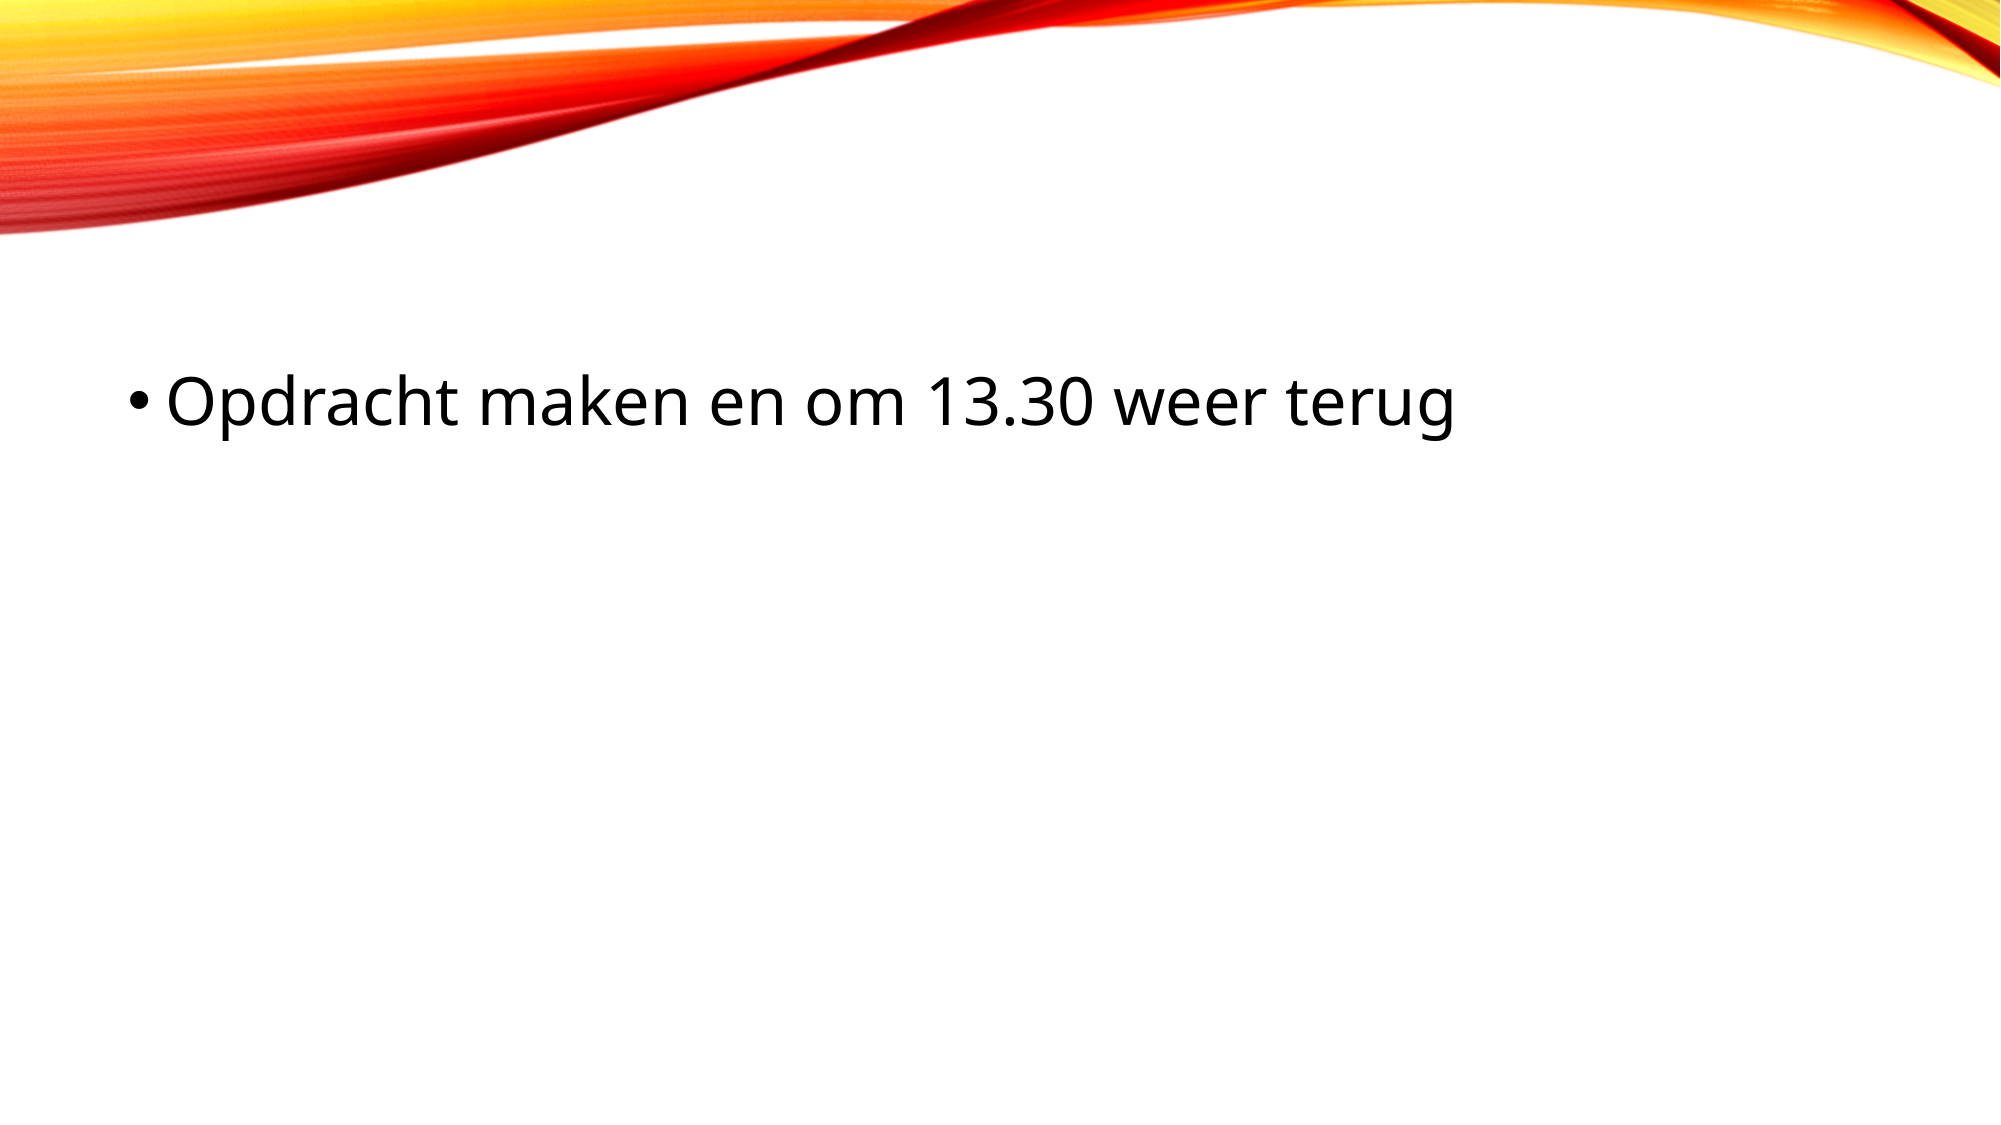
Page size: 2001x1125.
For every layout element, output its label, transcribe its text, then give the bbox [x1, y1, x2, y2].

list Opdracht maken en om 13.30 weer terug [112, 360, 1888, 1021]
picture [0, 0, 2000, 237]
